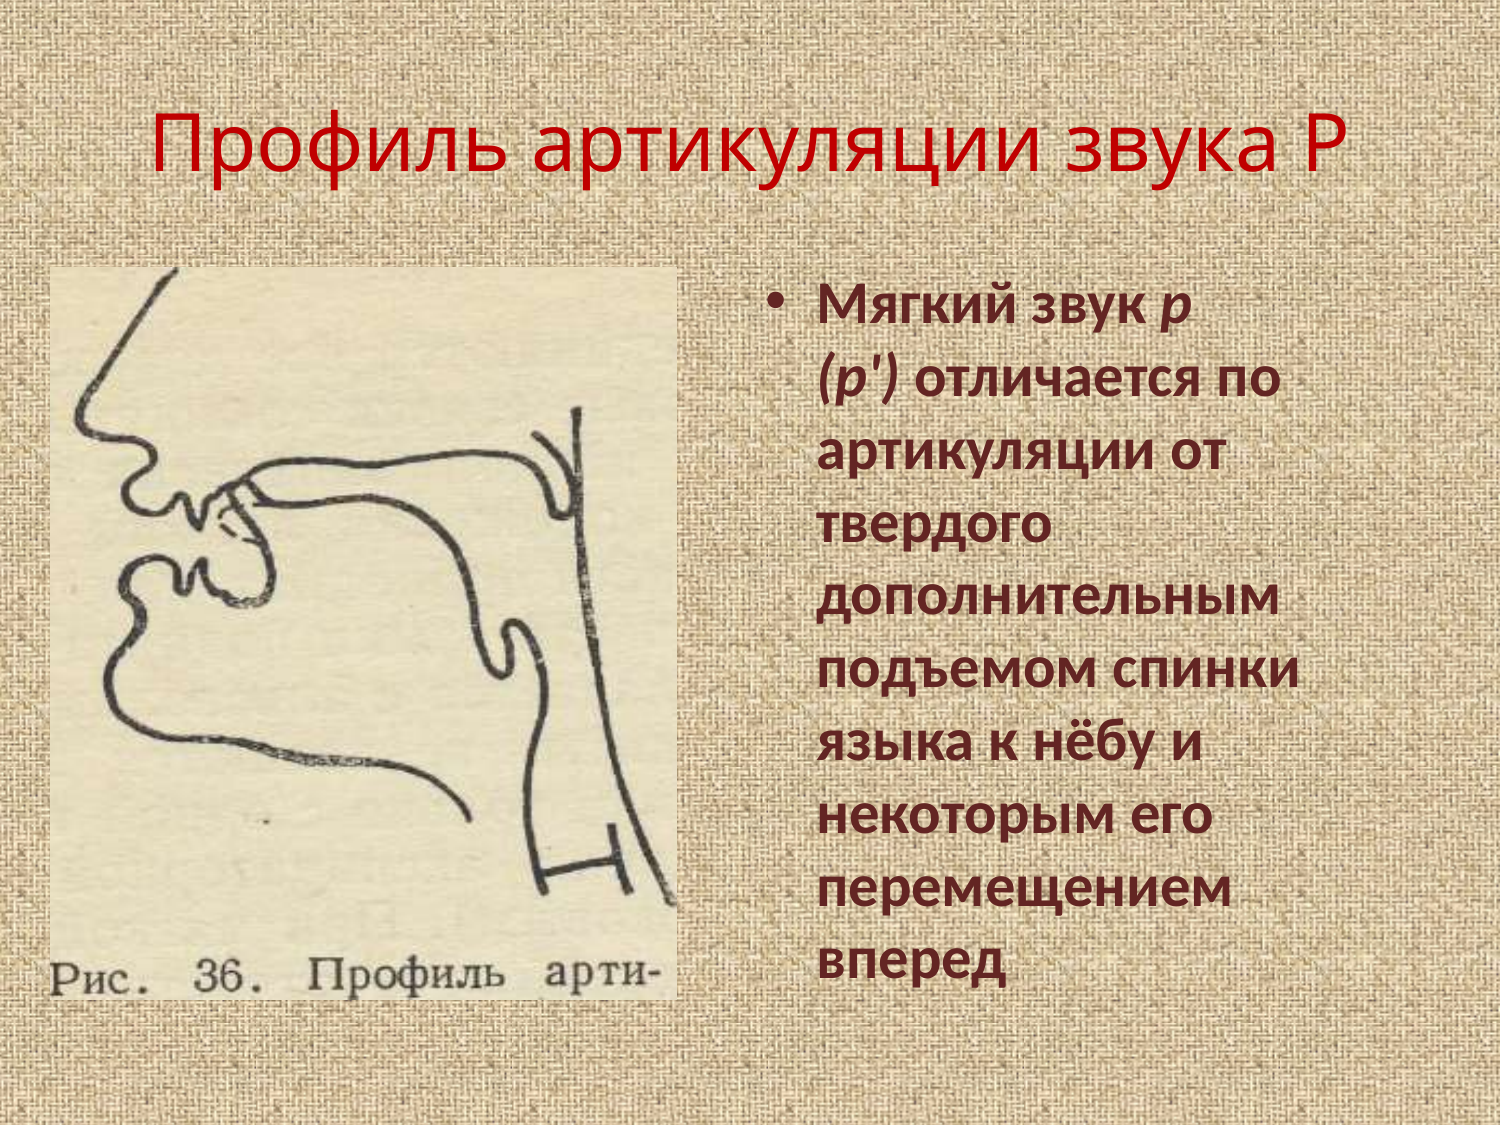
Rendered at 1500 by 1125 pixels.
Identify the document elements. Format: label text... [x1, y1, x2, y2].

picture [50, 266, 678, 1000]
list Мягкий звук р (р') отличается по артикуляции от твердого дополнительным подъемом спинки языка к нёбу и некоторым его перемещением вперед [750, 255, 1425, 1005]
title Профиль артикуляции звука Р [75, 45, 1425, 233]
